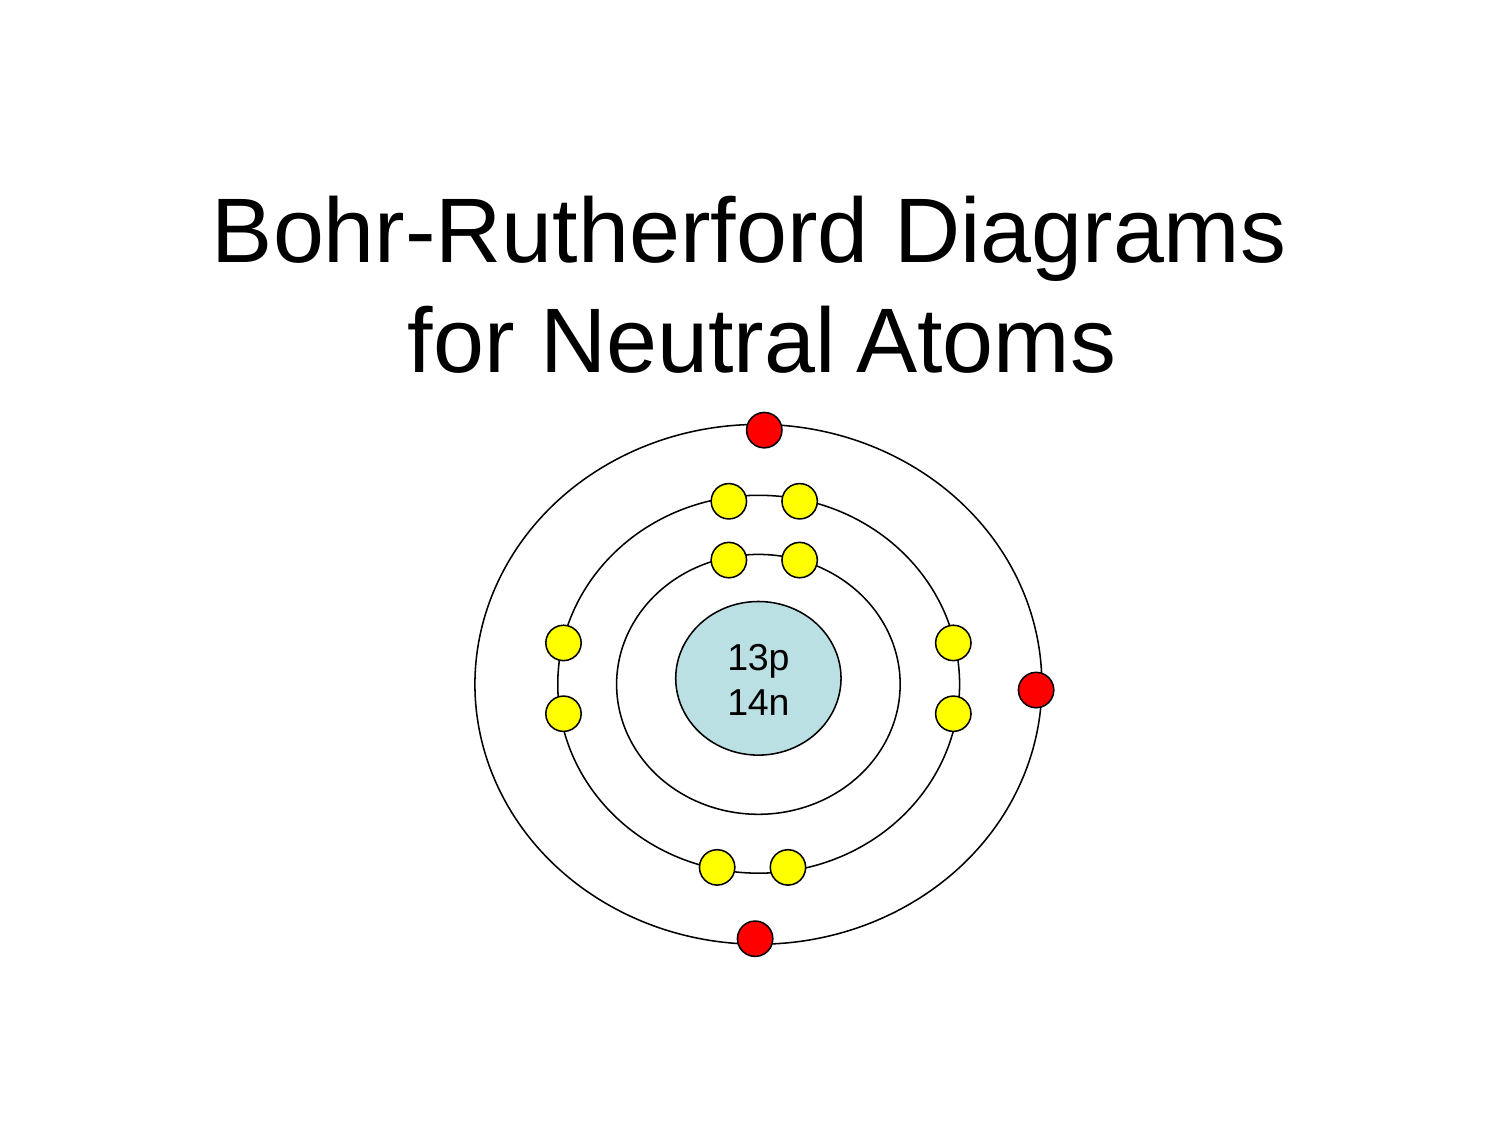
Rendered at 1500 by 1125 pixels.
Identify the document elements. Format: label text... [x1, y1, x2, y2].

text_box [474, 412, 1055, 957]
title Bohr-Rutherford Diagrams for Neutral Atoms [87, 74, 1438, 488]
